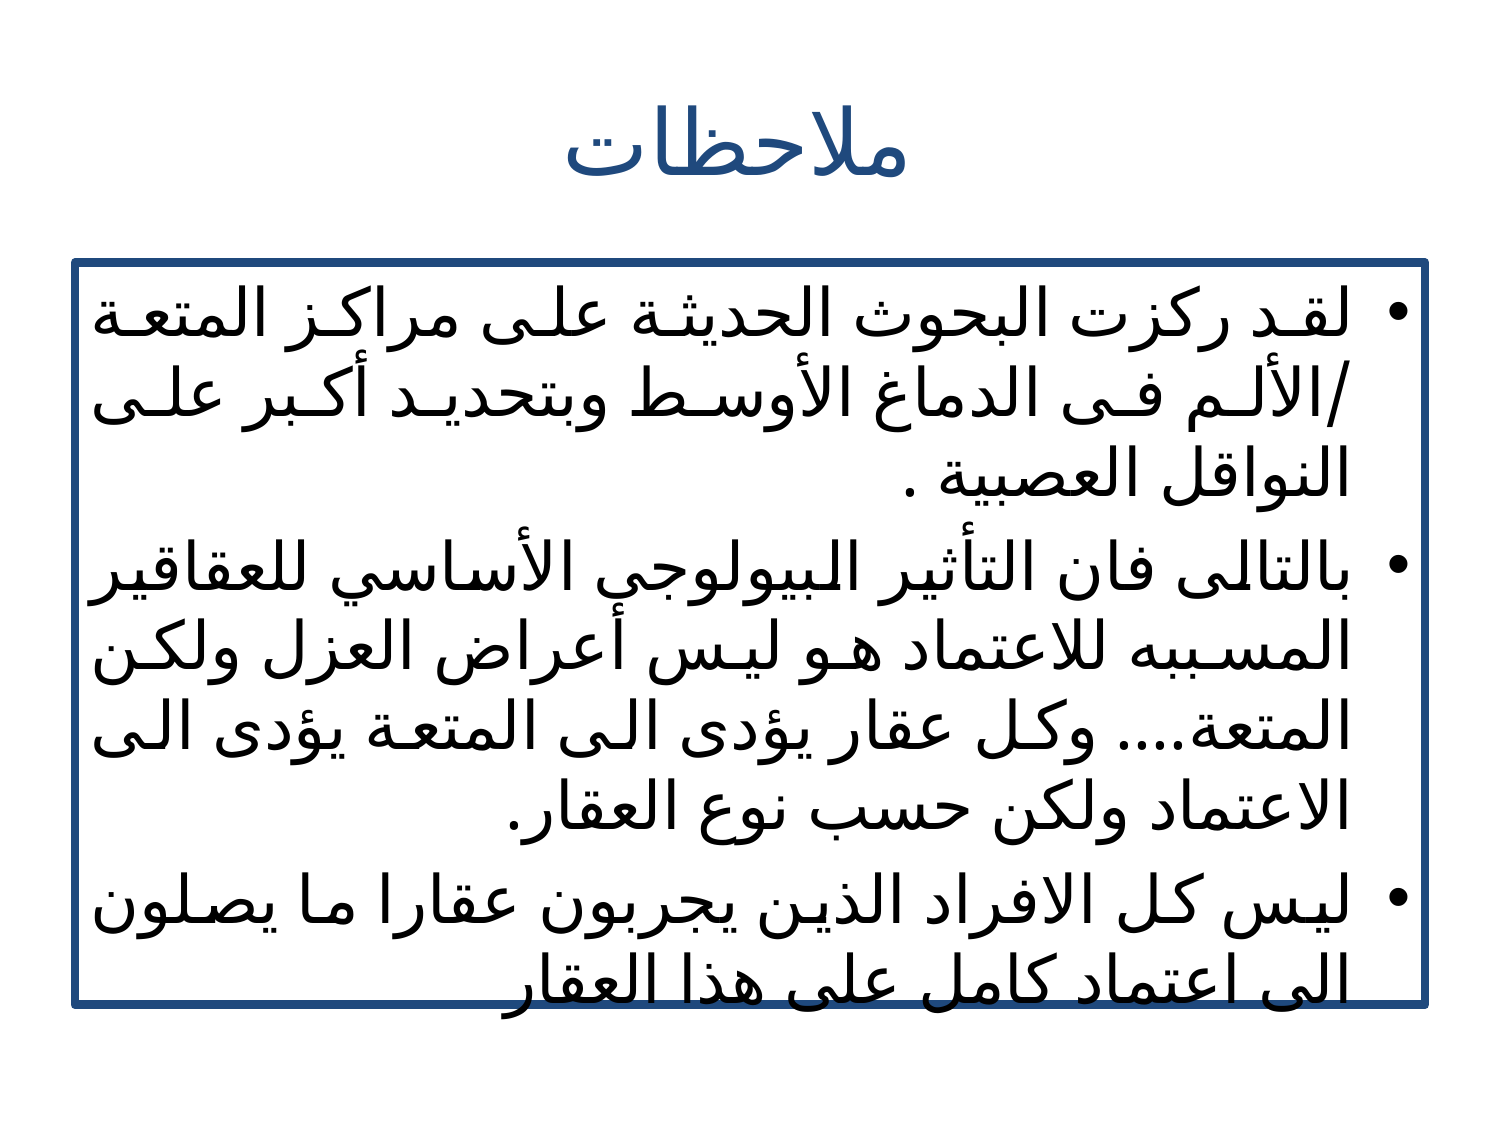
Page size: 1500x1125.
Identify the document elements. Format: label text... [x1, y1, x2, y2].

title ملاحظات [75, 45, 1425, 233]
list لقد ركزت البحوث الحديثة على مراكز المتعة /الألم فى الدماغ الأوسط وبتحديد أكبر على النواقل العصبية . بالتالى فان التأثير البيولوجى الأساسي للعقاقير المسببه للاعتماد هو ليس أعراض العزل ولكن المتعة.... وكل عقار يؤدى الى المتعة يؤدى الى الاعتماد ولكن حسب نوع العقار. ليس كل الافراد الذين يجربون عقارا ما يصلون الى اعتماد كامل على هذا العقار [75, 262, 1425, 1005]
